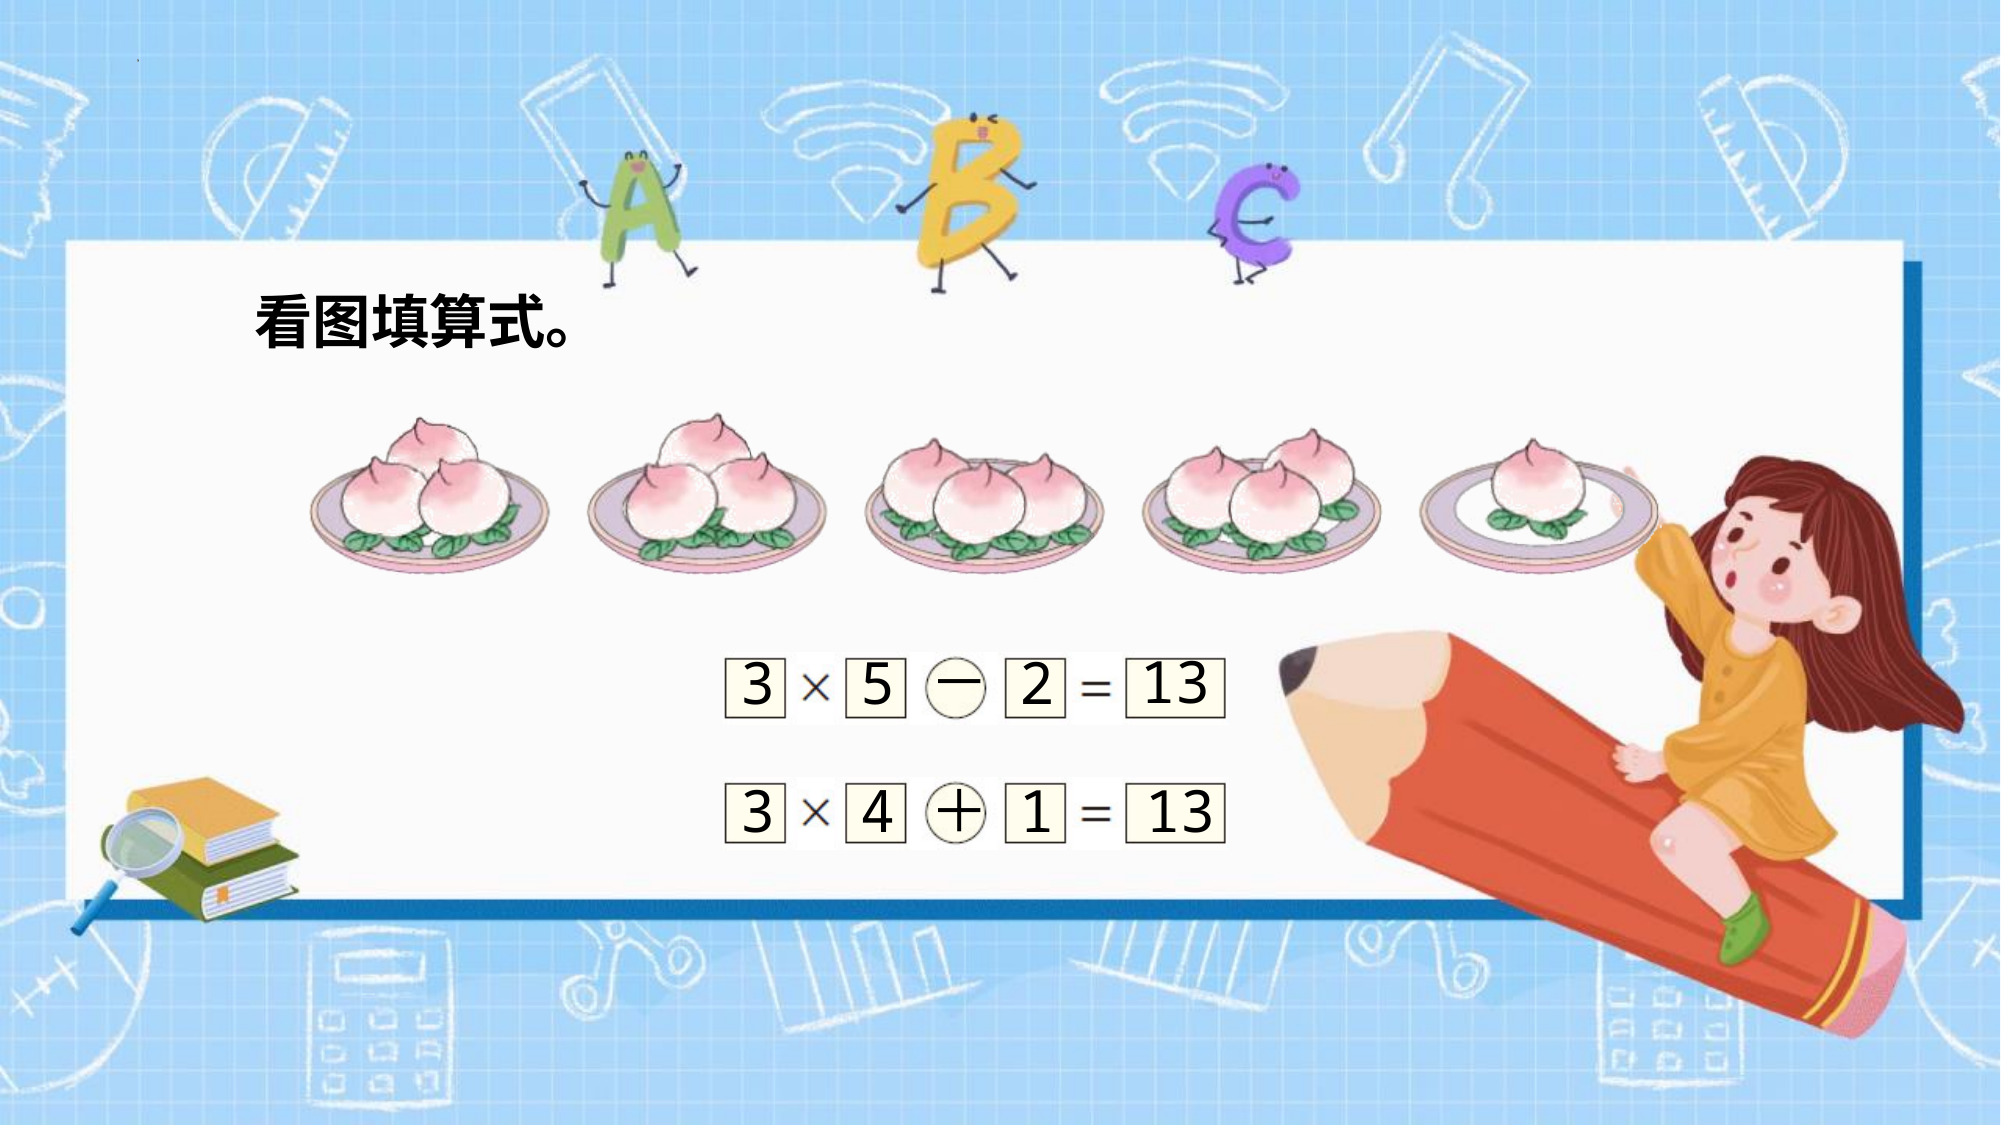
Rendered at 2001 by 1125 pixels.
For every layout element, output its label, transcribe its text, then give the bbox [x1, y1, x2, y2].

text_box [719, 638, 1227, 725]
text_box 看图填算式。 [212, 277, 670, 363]
picture [0, 0, 2001, 1125]
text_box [719, 767, 1239, 854]
